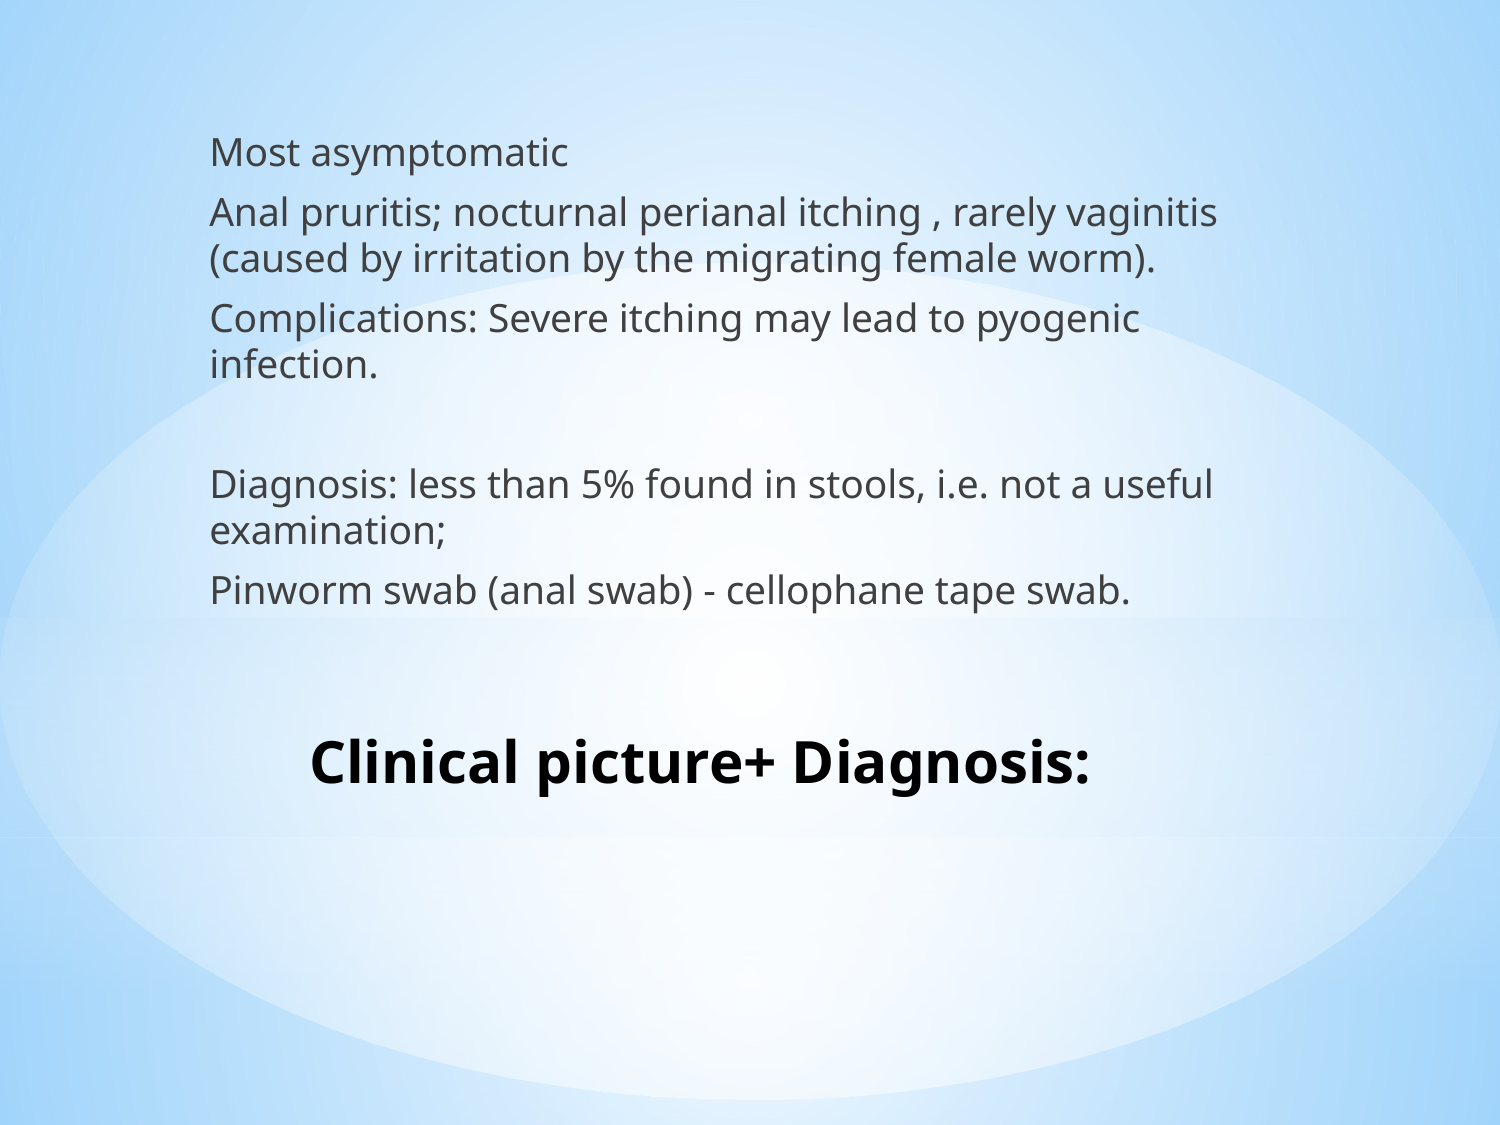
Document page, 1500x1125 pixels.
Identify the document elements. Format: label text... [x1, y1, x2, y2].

list Most asymptomatic Anal pruritis; nocturnal perianal itching , rarely vaginitis (caused by irritation by the migrating female worm). Complications: Severe itching may lead to pyogenic infection. Diagnosis: less than 5% found in stools, i.e. not a useful examination; Pinworm swab (anal swab) - cellophane tape swab. [187, 120, 1238, 690]
title Clinical picture+ Diagnosis: [294, 717, 1363, 905]
